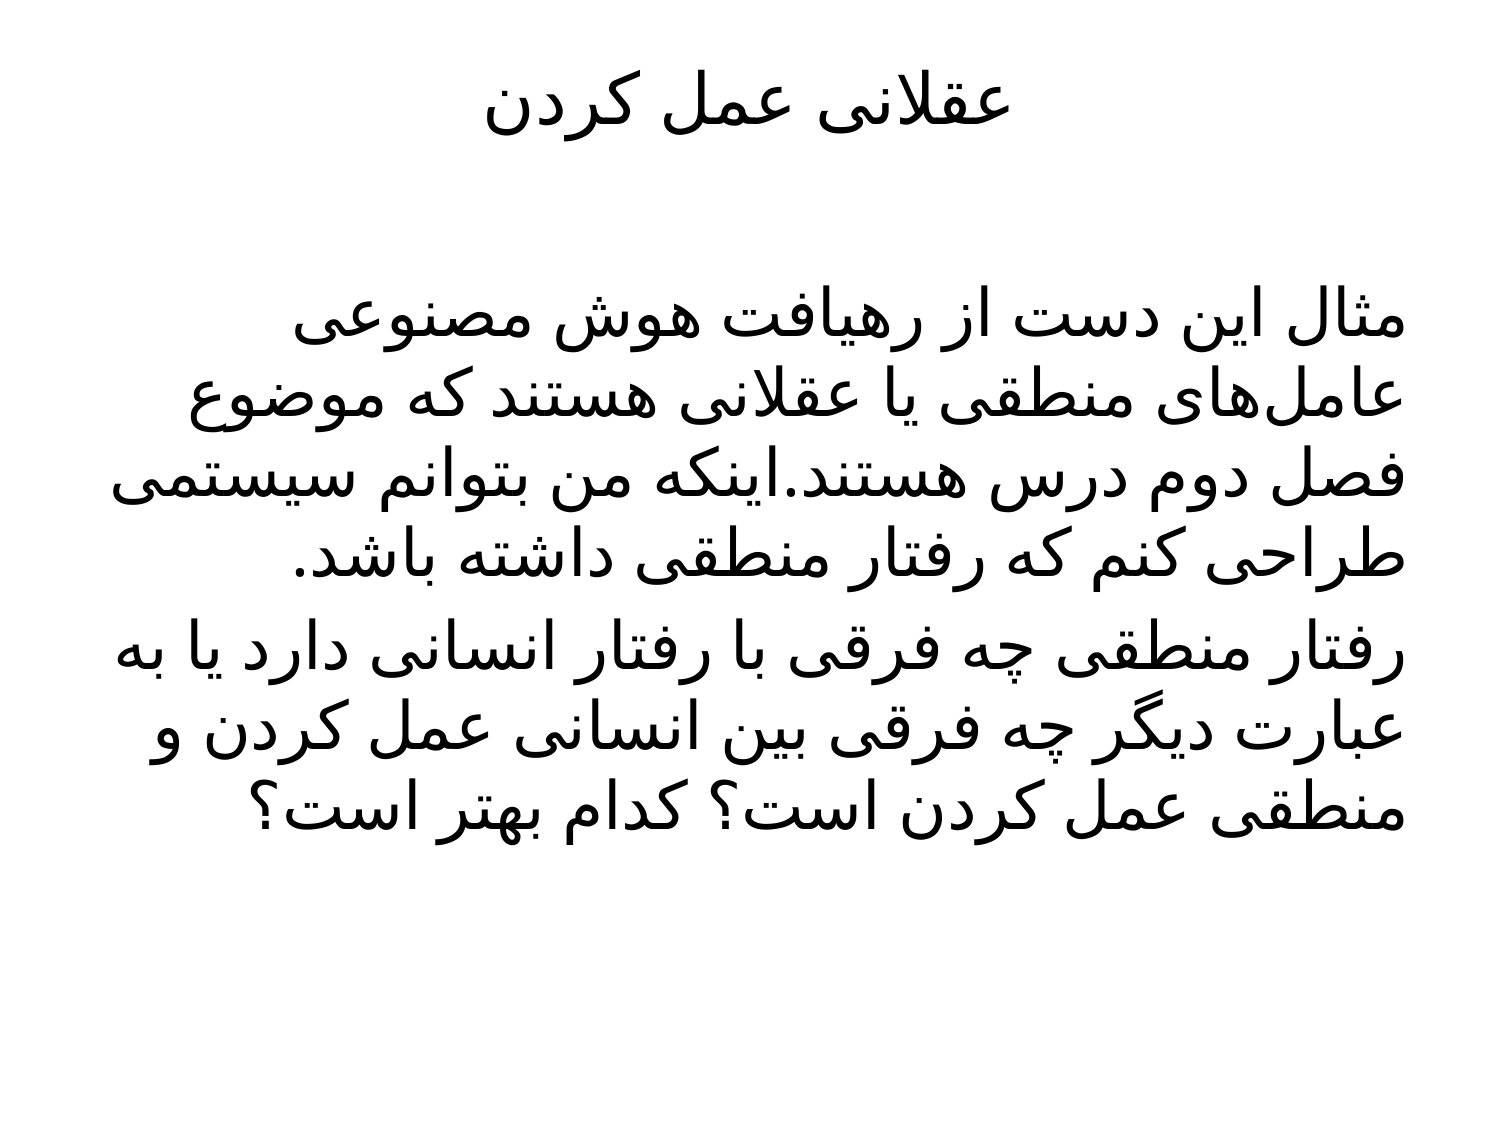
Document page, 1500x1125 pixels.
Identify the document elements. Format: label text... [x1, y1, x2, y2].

title عقلانی عمل کردن [75, 45, 1425, 233]
list مثال این دست از رهیافت هوش مصنوعی‌ عامل‌های منطقی‌ یا عقلانی هستند که موضوع فصل دوم درس هستند.اینکه من بتوانم سیستمی‌ طراحی کنم که رفتار منطقی‌ داشته باشد. رفتار منطقی‌ چه فرقی‌ با رفتار انسانی‌ دارد یا به عبارت دیگر چه فرقی‌ بین انسانی‌ عمل کردن و منطقی‌ عمل کردن است؟ کدام بهتر است؟ [75, 262, 1425, 1005]
